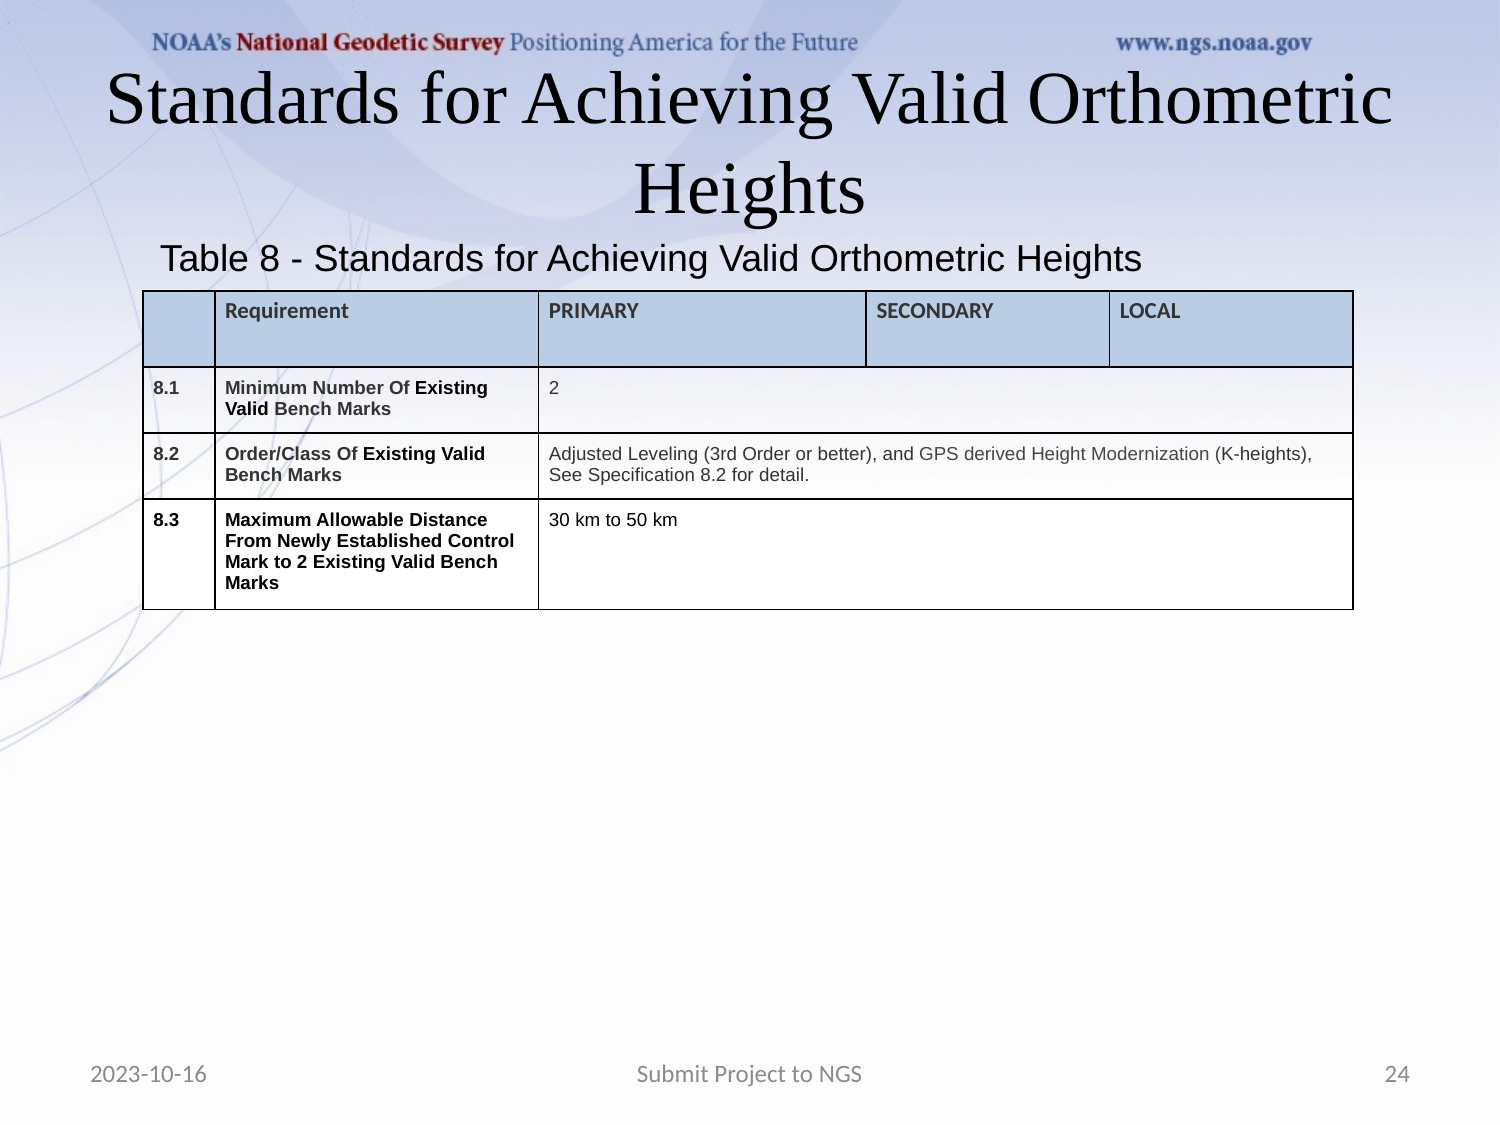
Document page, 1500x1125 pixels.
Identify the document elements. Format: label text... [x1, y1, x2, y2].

table_cell Adjusted Leveling (3rd Order or better), and GPS derived Height Modernization (K-heights), See Specification 8.2 for detail. [539, 434, 1352, 498]
table_cell 30 km to 50 km [539, 500, 1352, 609]
table_header [144, 292, 214, 366]
table_cell 8.1 [144, 368, 214, 432]
table_header PRIMARY [539, 292, 865, 366]
table_cell 2 [539, 368, 1352, 432]
table_cell Order/Class Of Existing Valid Bench Marks [216, 434, 538, 498]
slide_number 24 [1074, 1042, 1425, 1103]
table_cell Minimum Number Of Existing Valid Bench Marks [216, 368, 538, 432]
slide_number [75, 1042, 425, 1103]
table_header Requirement [216, 292, 538, 366]
picture [0, 0, 1500, 1125]
table_cell 8.2 [144, 434, 214, 498]
table_header SECONDARY [867, 292, 1109, 366]
table_cell Maximum Allowable Distance From Newly Established Control Mark to 2 Existing Valid Bench Marks [216, 500, 538, 609]
table_header LOCAL [1110, 292, 1352, 366]
footer Submit Project to NGS [512, 1042, 988, 1103]
text_box Standards for Achieving Valid Orthometric Heights [74, 45, 1425, 233]
table_cell 8.3 [144, 500, 214, 609]
text_box Table 8 - Standards for Achieving Valid Orthometric Heights [144, 226, 1190, 286]
